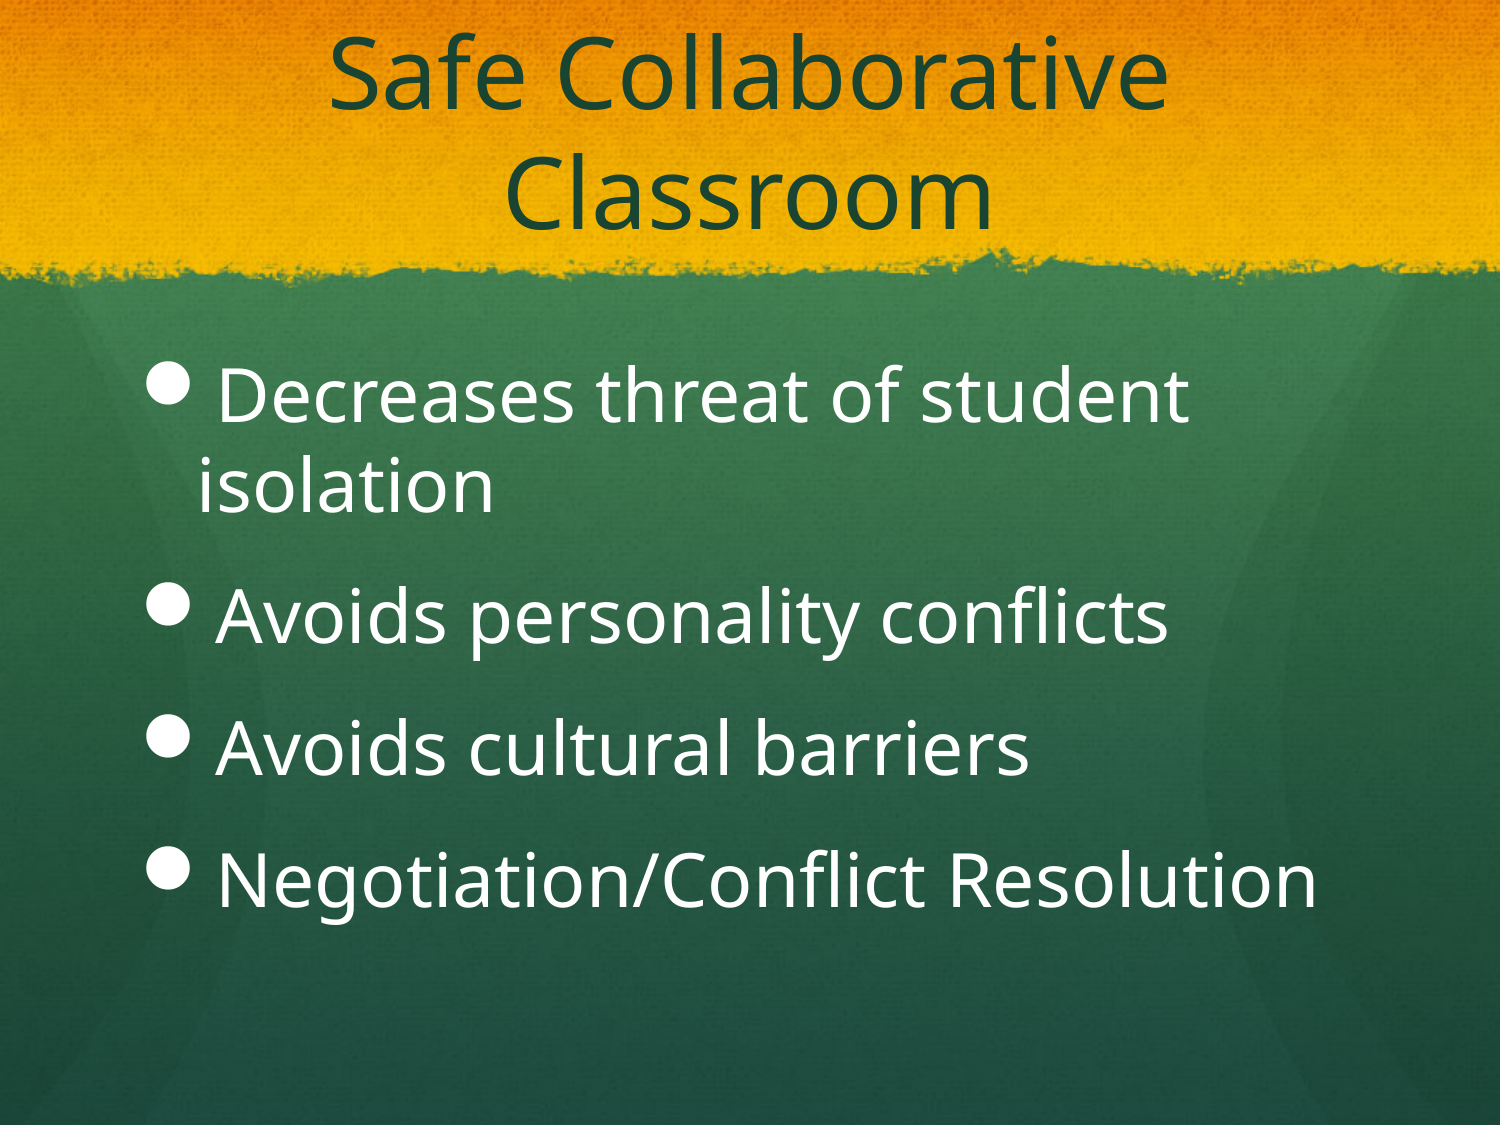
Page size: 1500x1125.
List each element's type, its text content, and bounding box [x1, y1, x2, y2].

list Decreases threat of student isolation Avoids personality conflicts Avoids cultural barriers Negotiation/Conflict Resolution [125, 339, 1375, 1026]
title Safe Collaborative Classroom [125, 13, 1375, 246]
picture [0, 0, 1500, 1125]
